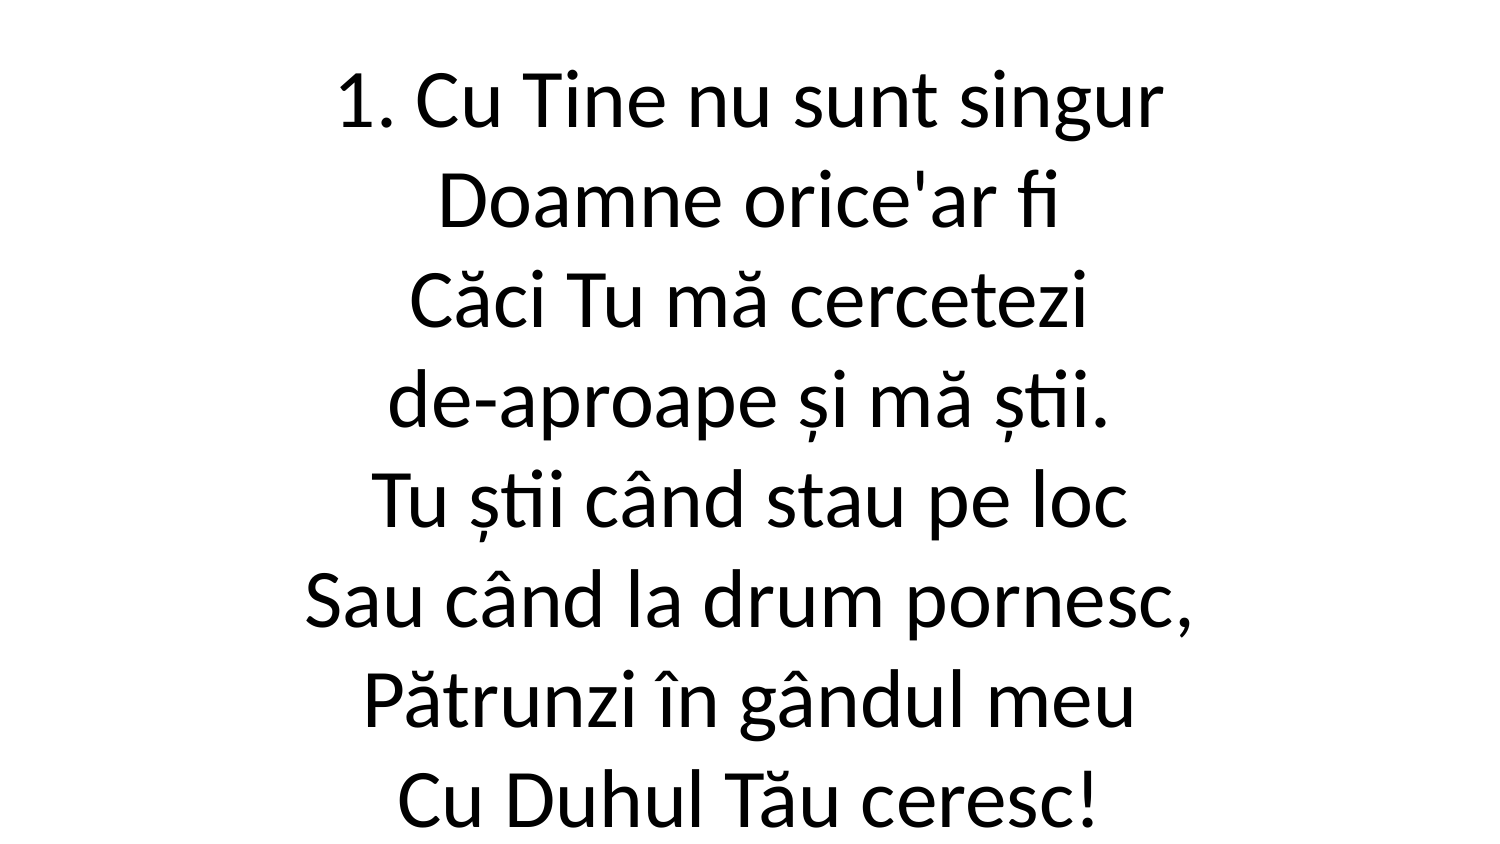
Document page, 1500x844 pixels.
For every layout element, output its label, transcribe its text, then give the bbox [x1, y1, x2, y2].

text_box 1. Cu Tine nu sunt singur Doamne orice'ar fi Căci Tu mă cercetezi de-aproape și mă știi. Tu știi când stau pe loc Sau când la drum pornesc, Pătrunzi în gândul meu Cu Duhul Tău ceresc! [289, 0, 1211, 844]
